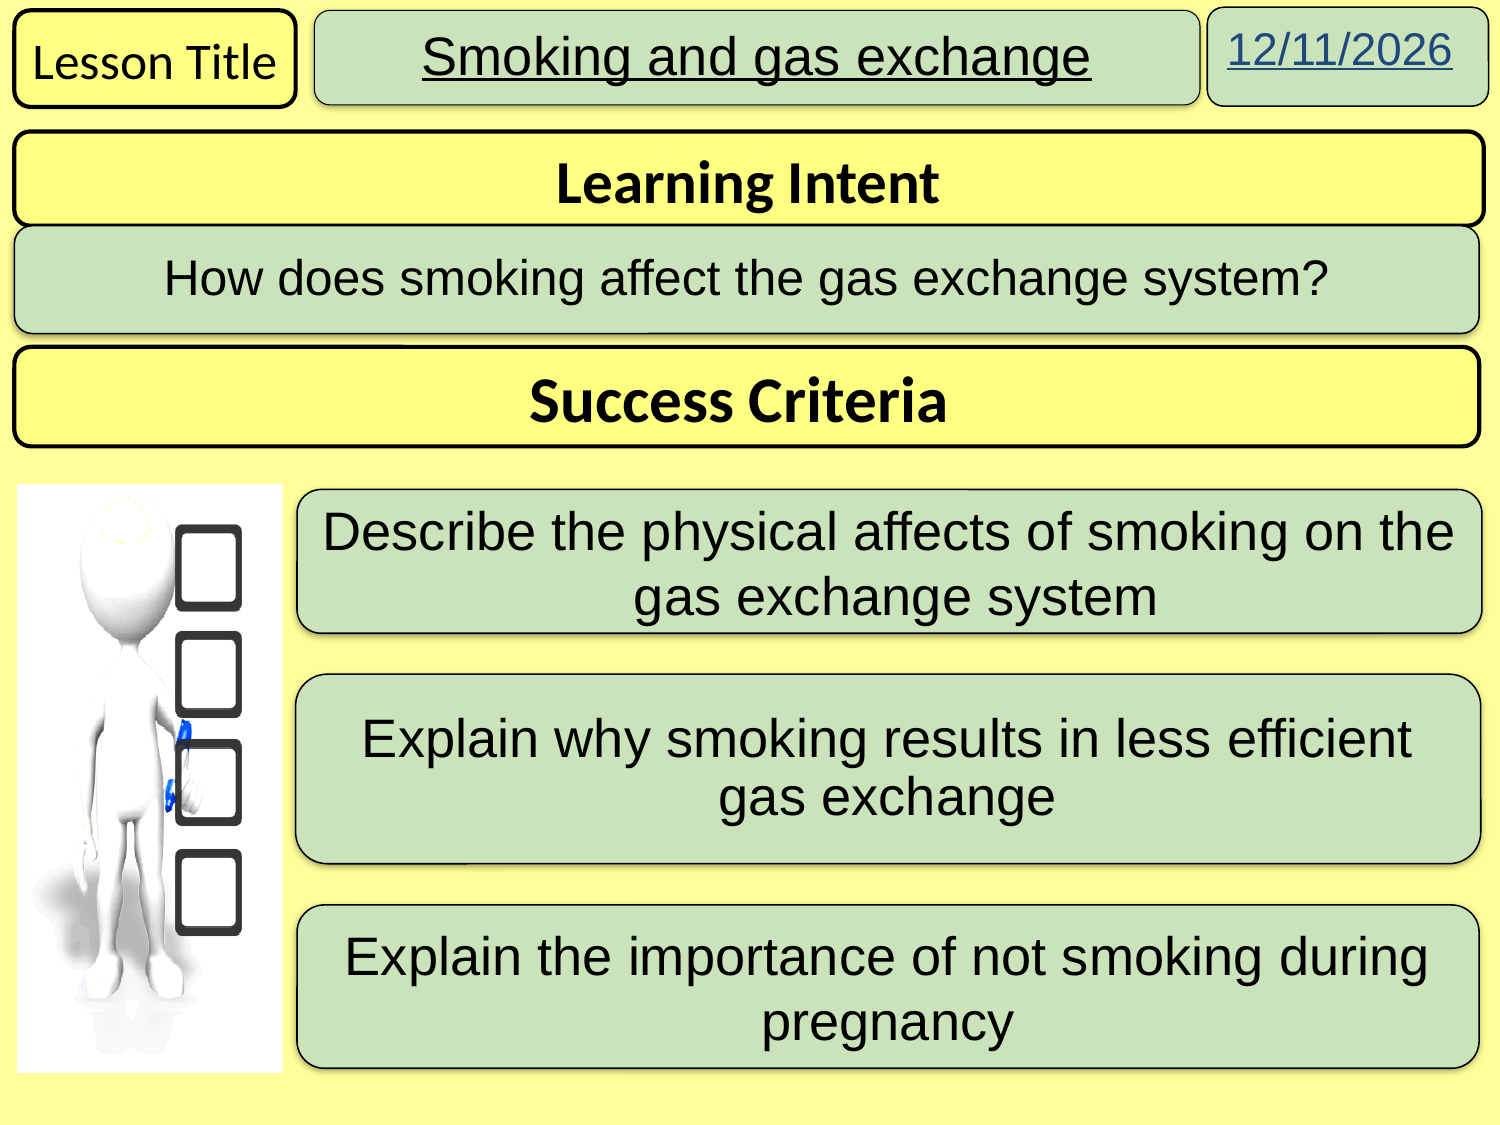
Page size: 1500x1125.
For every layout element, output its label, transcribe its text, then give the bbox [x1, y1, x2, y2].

text_box [19, 0, 57, 14]
text_box [28, 378, 180, 478]
text_box Describe the physical affects of smoking on the gas exchange system [296, 488, 1483, 635]
text_box Learning Intent [14, 131, 1484, 226]
text_box How does smoking affect the gas exchange system? [13, 224, 1480, 335]
picture [17, 484, 283, 1073]
text_box Lesson Title [14, 10, 296, 107]
text_box [37, 1, 76, 10]
text_box Success Criteria [14, 346, 1480, 447]
text_box Smoking and gas exchange [313, 9, 1201, 106]
text_box Explain why smoking results in less efficient gas exchange [294, 673, 1482, 865]
text_box 12/10/2020 [1207, 7, 1489, 107]
text_box Explain the importance of not smoking during pregnancy [296, 904, 1480, 1070]
